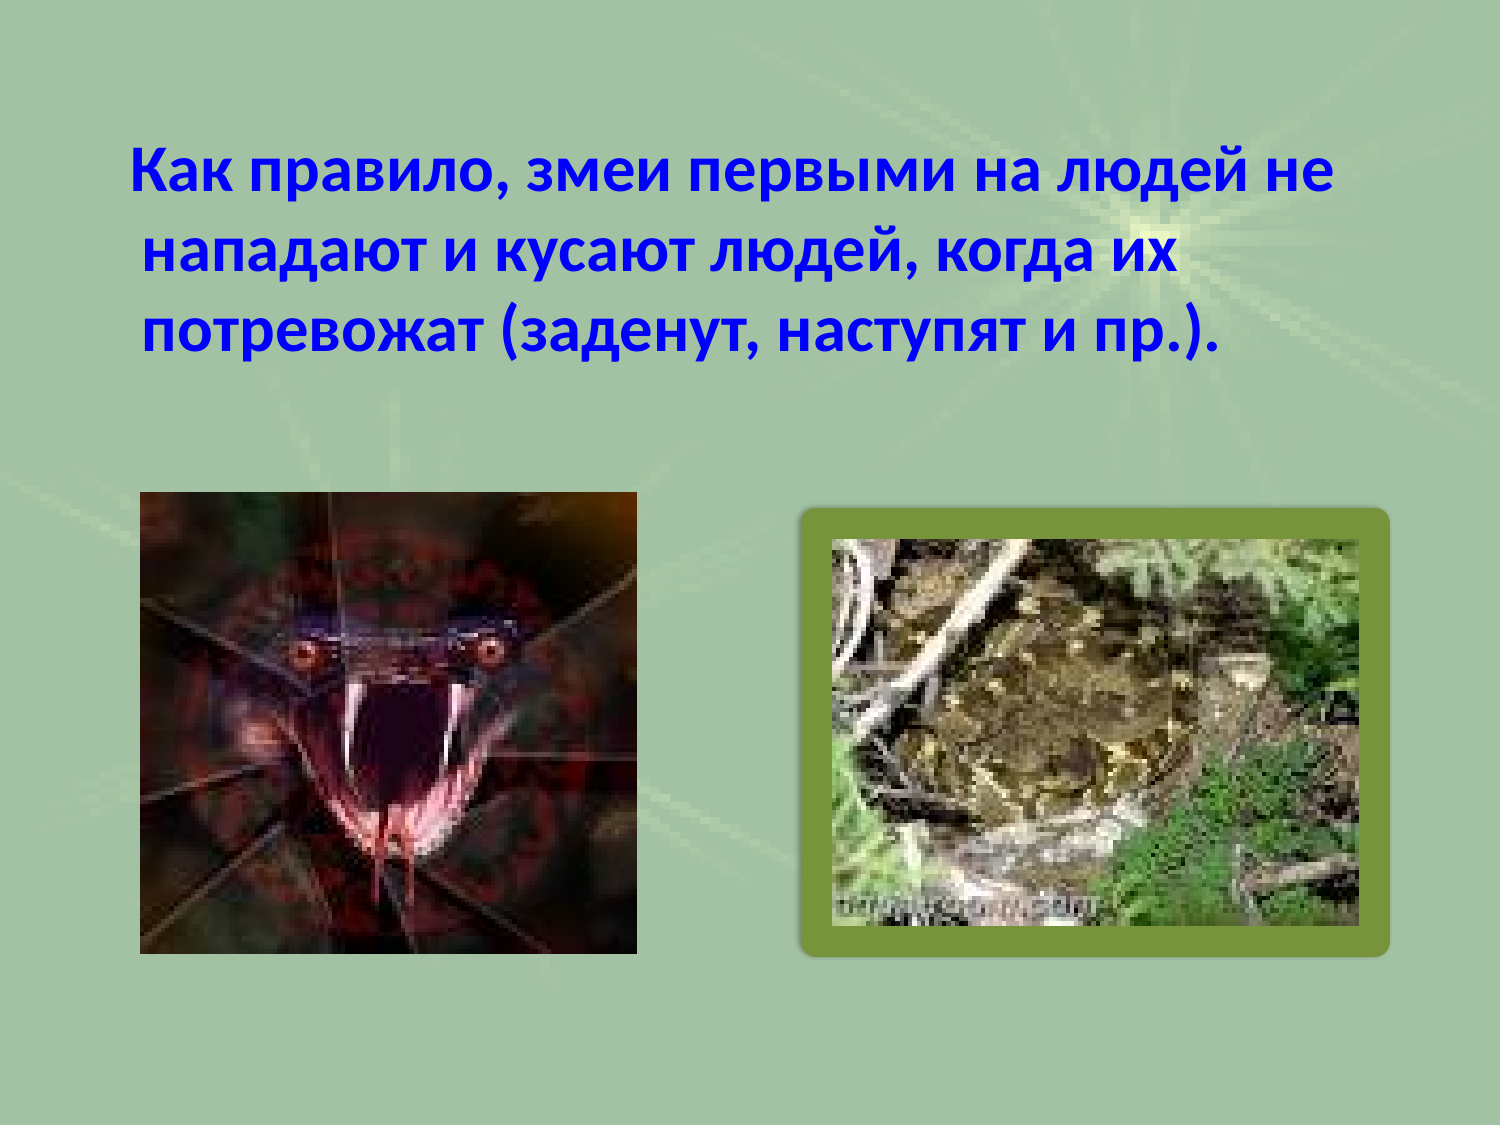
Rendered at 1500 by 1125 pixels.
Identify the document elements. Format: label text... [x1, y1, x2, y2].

picture [0, 0, 1500, 1125]
list Как правило, змеи первыми на людей не нападают и кусают людей, когда их потревожат (заденут, наступят и пр.). [70, 117, 1421, 418]
